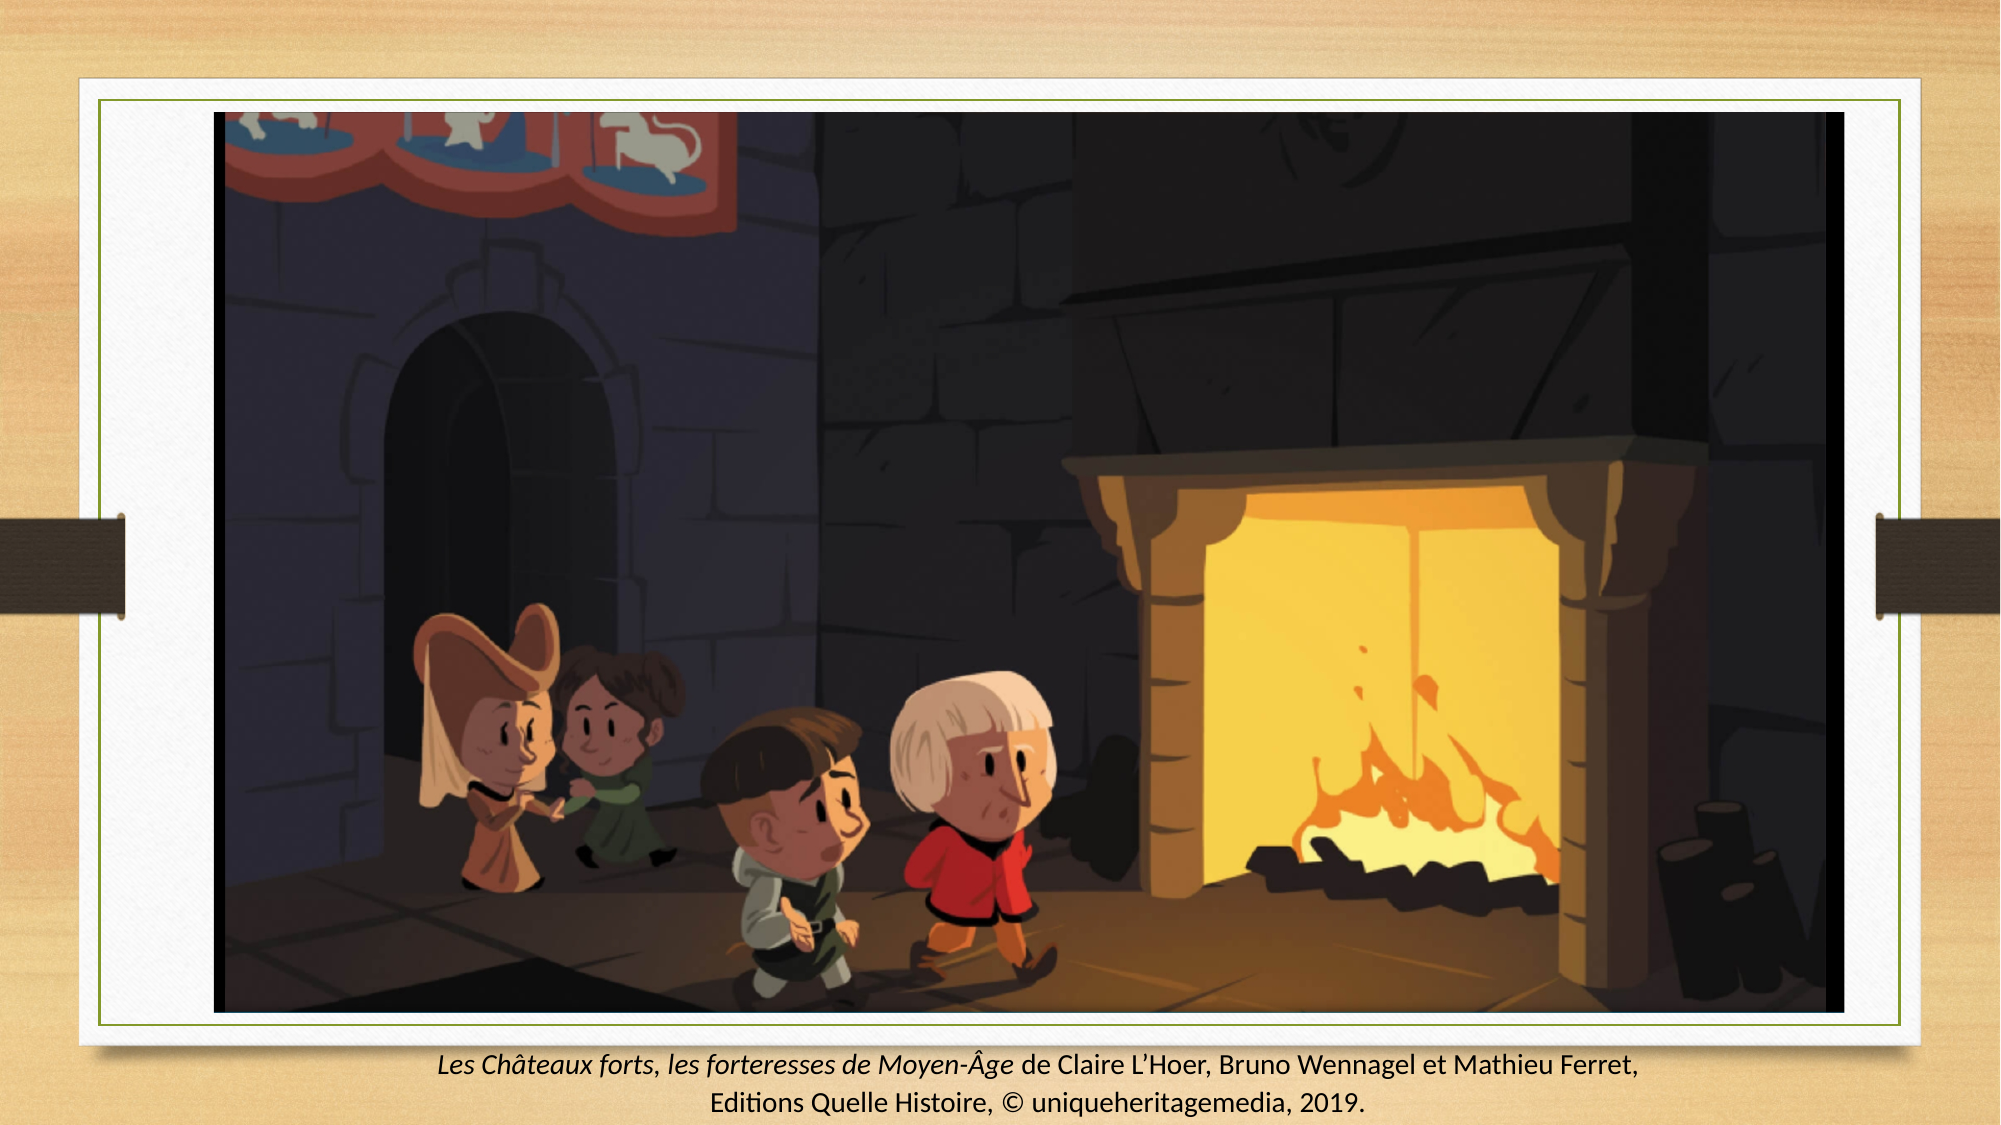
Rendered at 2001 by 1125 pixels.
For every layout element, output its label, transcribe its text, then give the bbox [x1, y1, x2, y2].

picture [0, 0, 2001, 1125]
text_box Les Châteaux forts, les forteresses de Moyen-Âge de Claire L’Hoer, Bruno Wennagel et Mathieu Ferret, Editions Quelle Histoire, © uniqueheritagemedia, 2019. [396, 1035, 1681, 1125]
